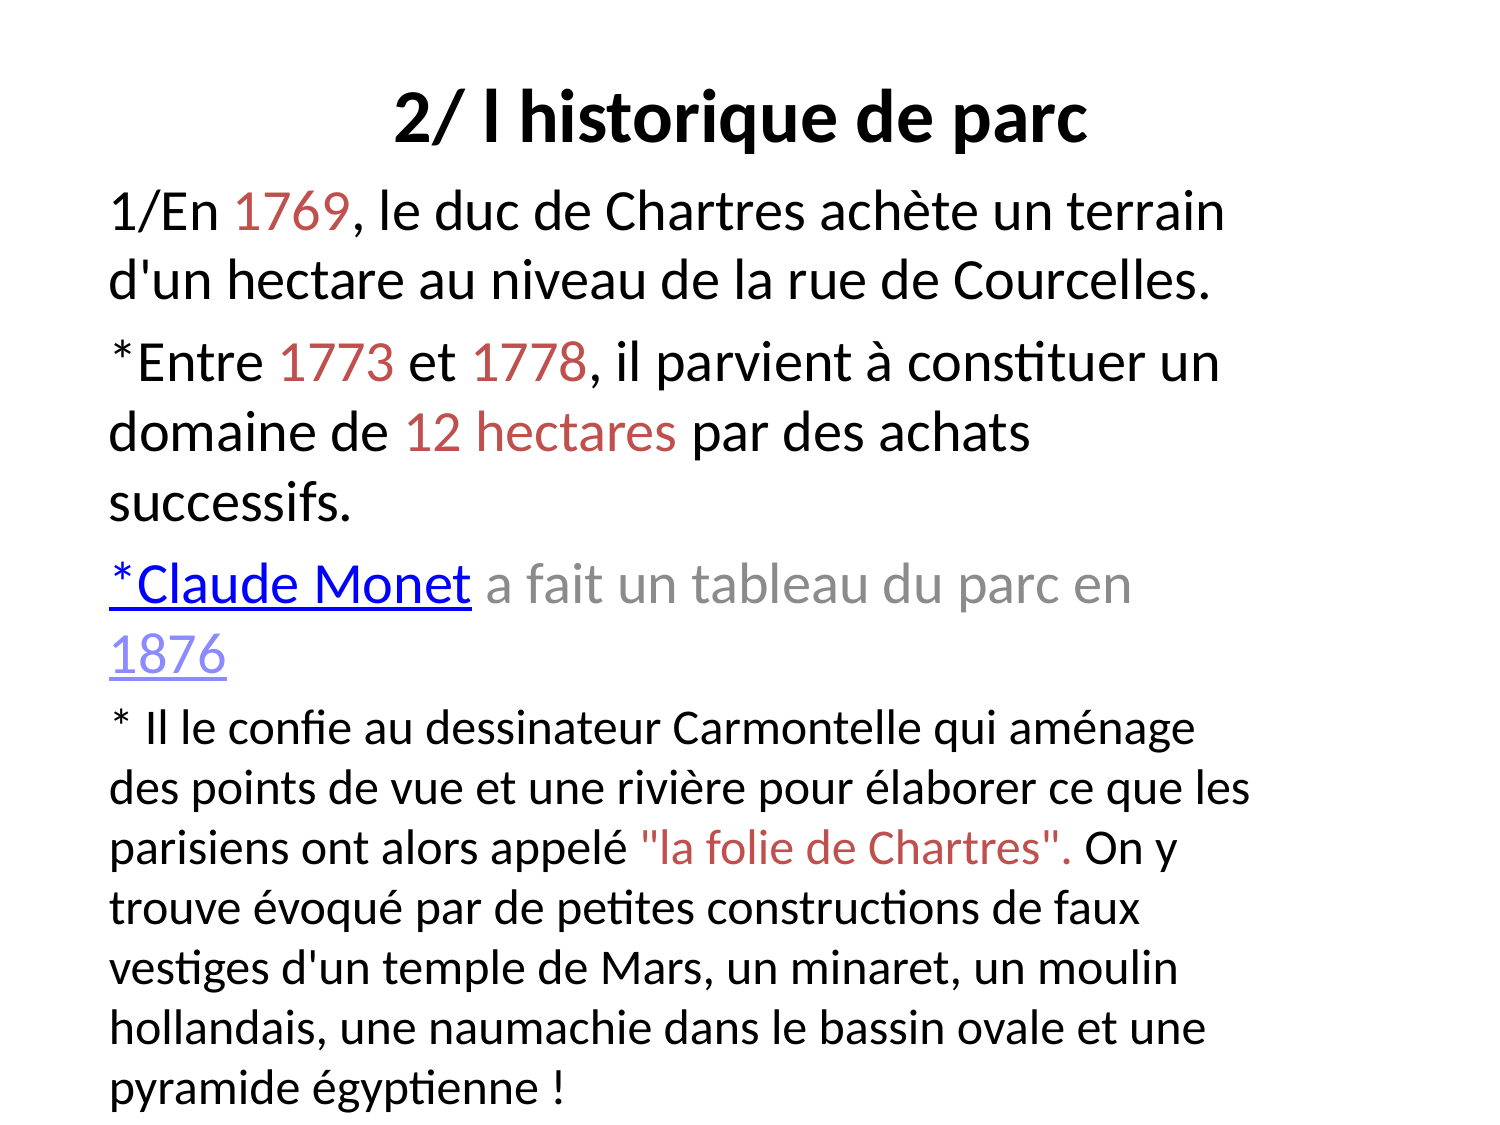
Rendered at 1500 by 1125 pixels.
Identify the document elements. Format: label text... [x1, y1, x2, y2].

title 2/ l historique de parc [112, 58, 1388, 258]
subtitle 1/En 1769, le duc de Chartres achète un terrain d'un hectare au niveau de la rue de Courcelles. *Entre 1773 et 1778, il parvient à constituer un domaine de 12 hectares par des achats successifs. *Claude Monet a fait un tableau du parc en 1876 * Il le confie au dessinateur Carmontelle qui aménage des points de vue et une rivière pour élaborer ce que les parisiens ont alors appelé "la folie de Chartres". On y trouve évoqué par de petites constructions de faux vestiges d'un temple de Mars, un minaret, un moulin hollandais, une naumachie dans le bassin ovale et une pyramide égyptienne ! [93, 164, 1275, 1090]
